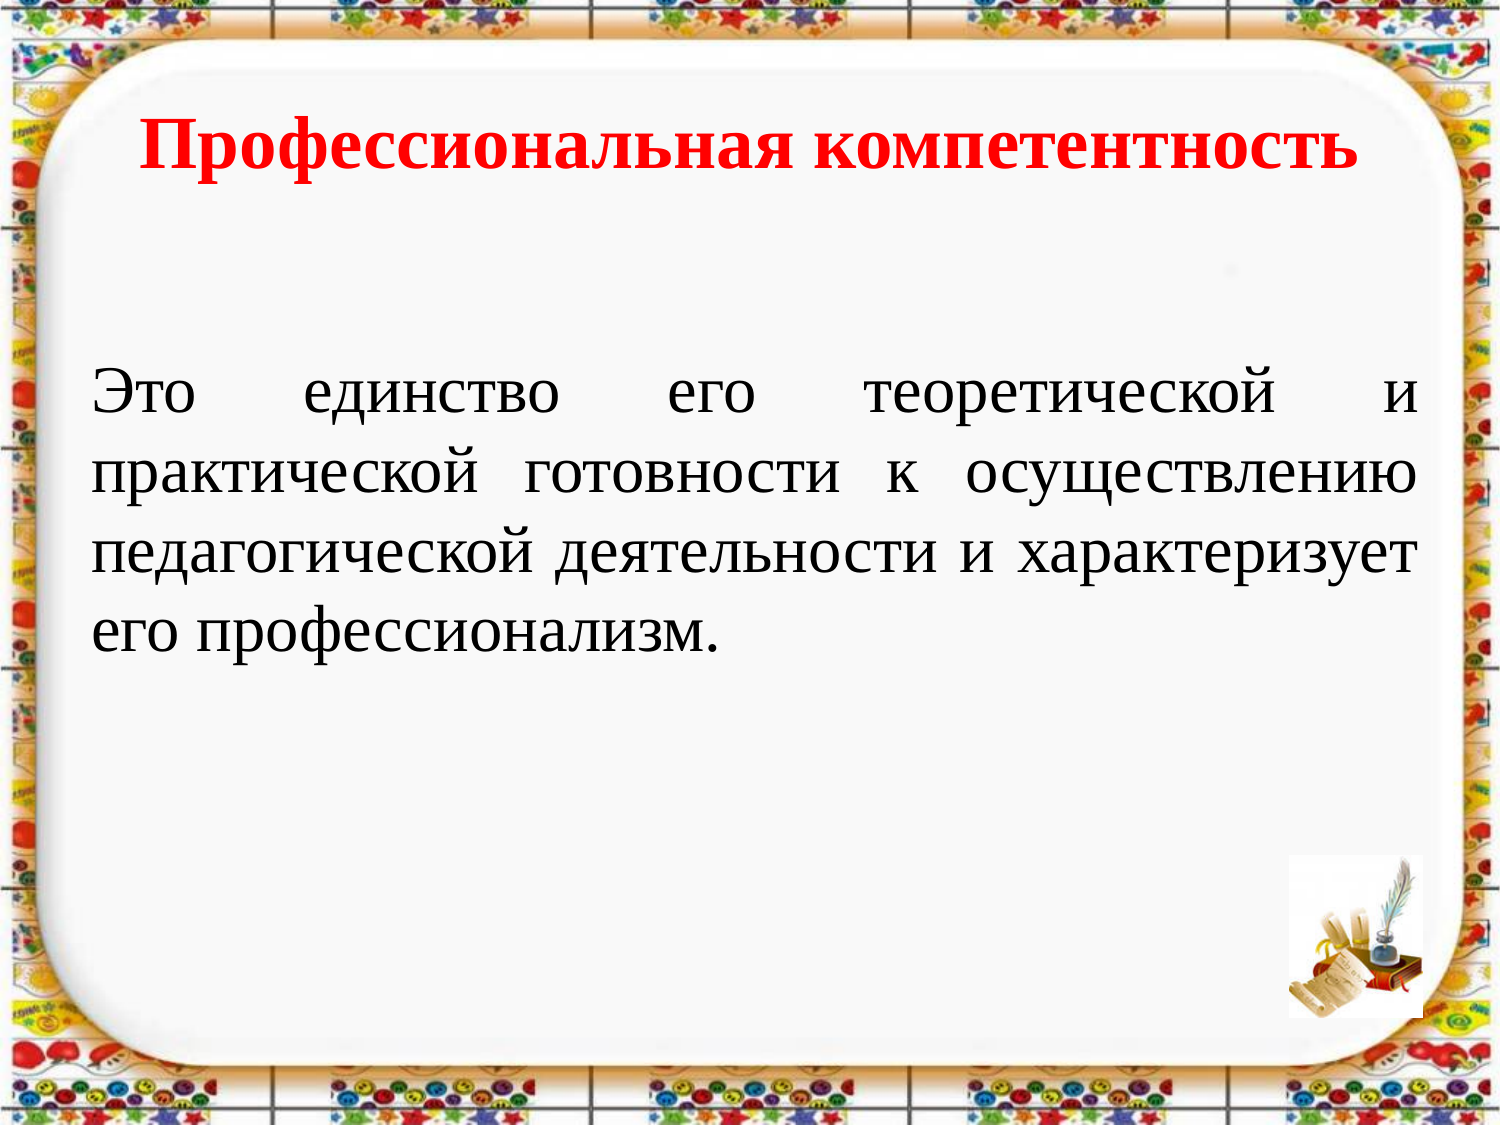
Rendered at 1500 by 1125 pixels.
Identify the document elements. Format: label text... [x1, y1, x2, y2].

text_box Это единство его теоретической и практической готовности к осуществлению педагогической деятельности и характеризует его профессионализм. [76, 338, 1435, 753]
picture [0, 0, 1500, 1125]
title Профессиональная компетентность [74, 44, 1426, 233]
